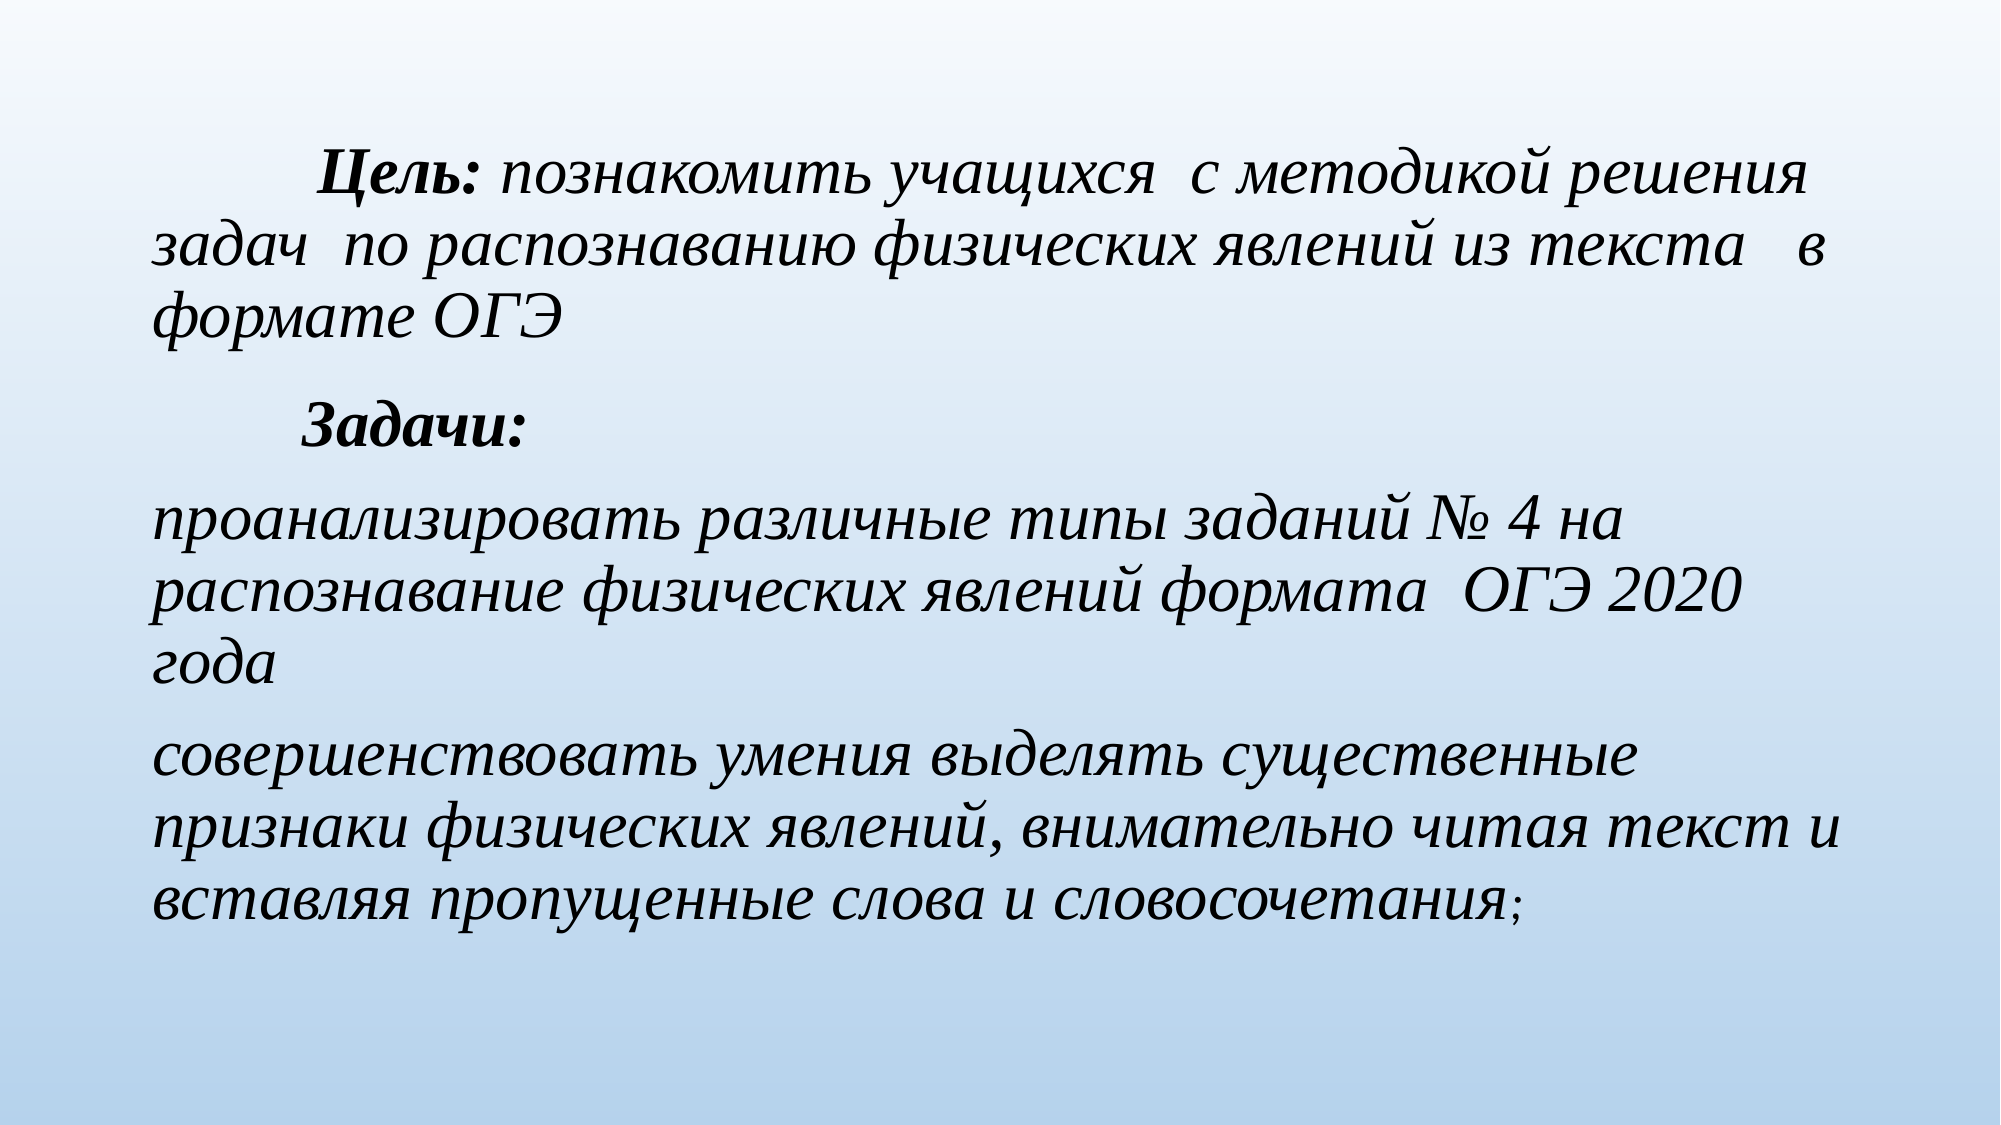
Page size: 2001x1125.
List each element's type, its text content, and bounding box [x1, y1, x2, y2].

title Цель: познакомить учащихся с методикой решения задач по распознаванию физических явлений из текста в формате ОГЭ [137, 59, 1863, 381]
list Задачи: проанализировать различные типы заданий № 4 на распознавание физических явлений формата ОГЭ 2020 года совершенствовать умения выделять существенные признаки физических явлений, внимательно читая текст и вставляя пропущенные слова и словосочетания; [137, 381, 1863, 1014]
